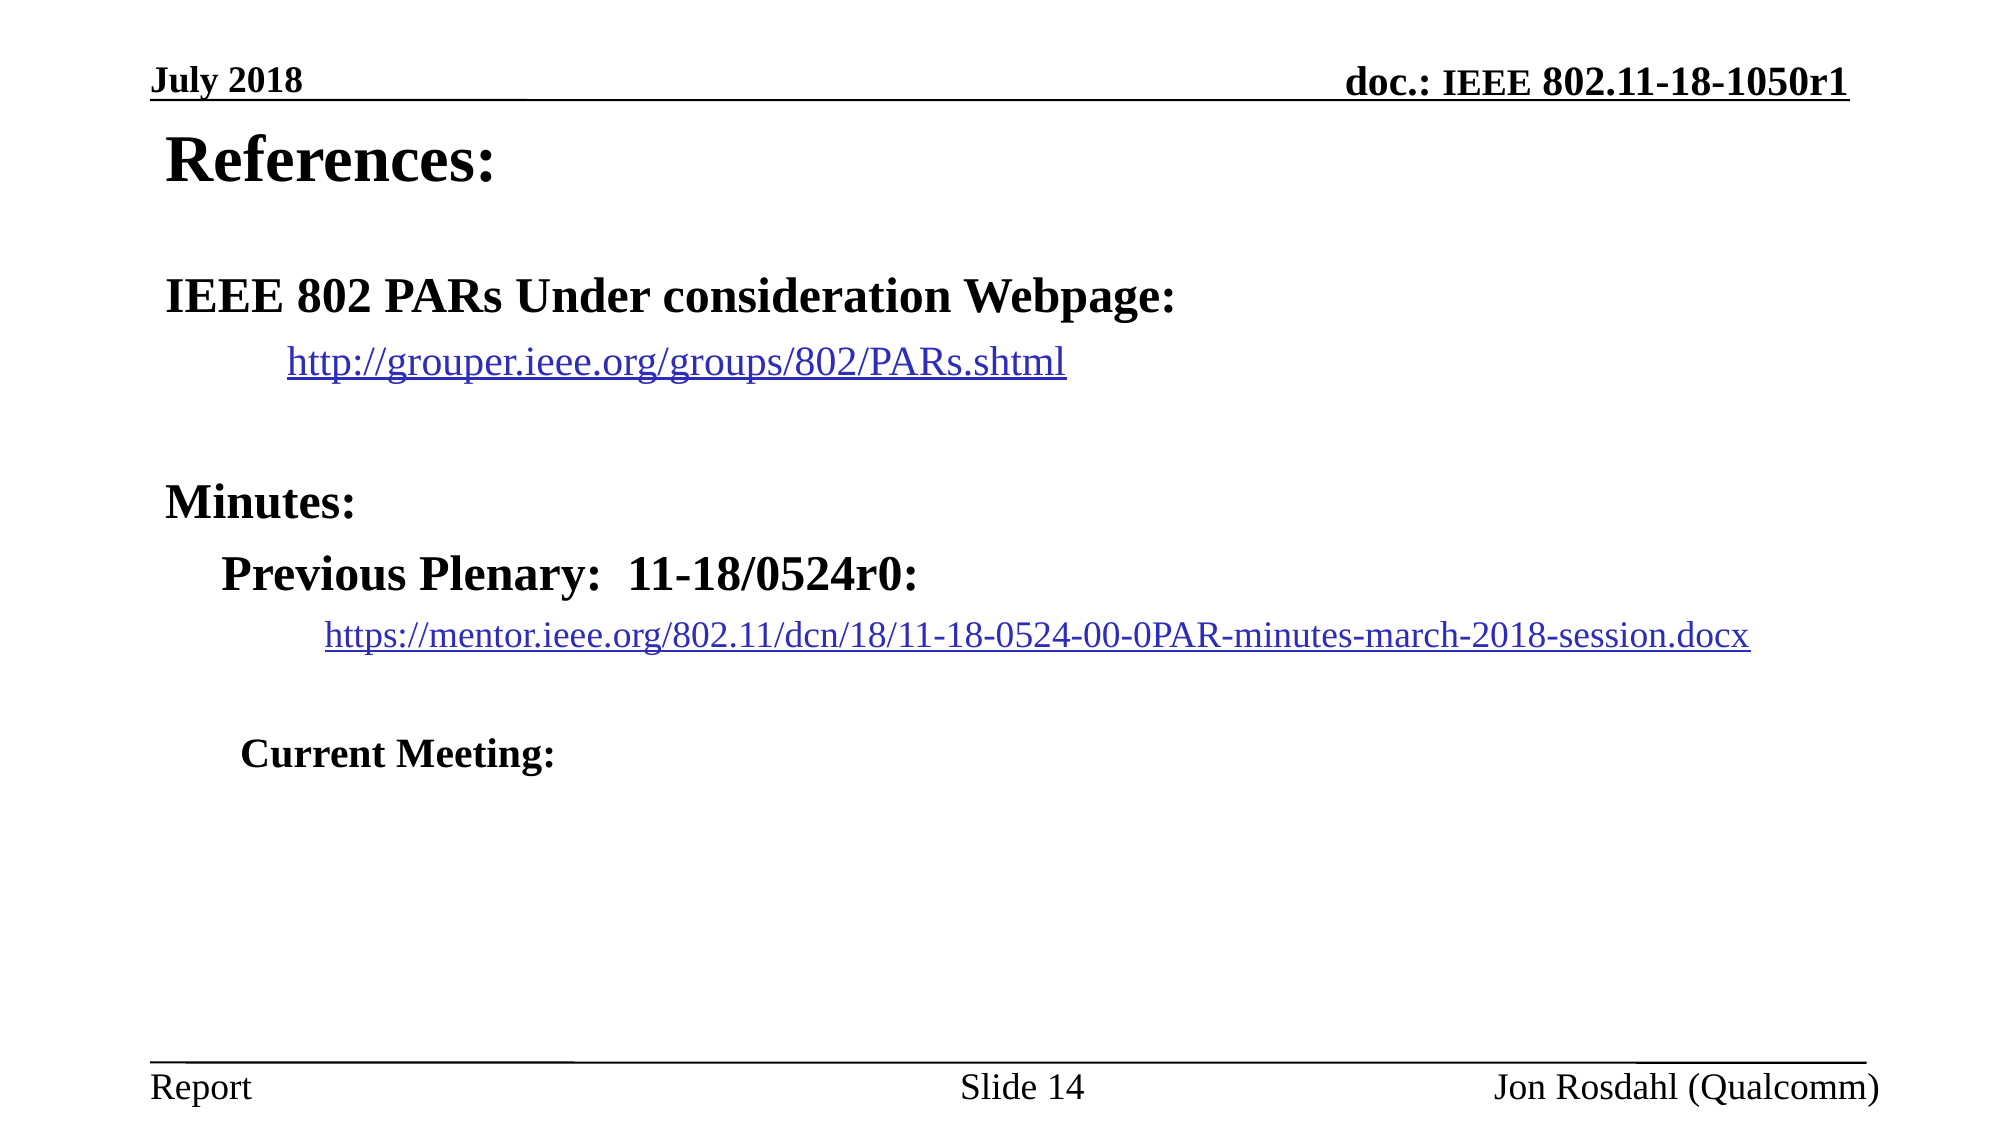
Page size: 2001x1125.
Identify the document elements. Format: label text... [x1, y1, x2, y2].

list IEEE 802 PARs Under consideration Webpage: http://grouper.ieee.org/groups/802/PARs.shtml Minutes: Previous Plenary: 11-18/0524r0: https://mentor.ieee.org/802.11/dcn/18/11-18-0524-00-0PAR-minutes-march-2018-session.docx Current Meeting: [149, 255, 1850, 1000]
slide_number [149, 49, 431, 100]
slide_number Slide 14 [950, 1061, 1095, 1125]
footer Jon Rosdahl (Qualcomm) [1436, 1061, 1881, 1108]
title References: [149, 112, 1850, 197]
